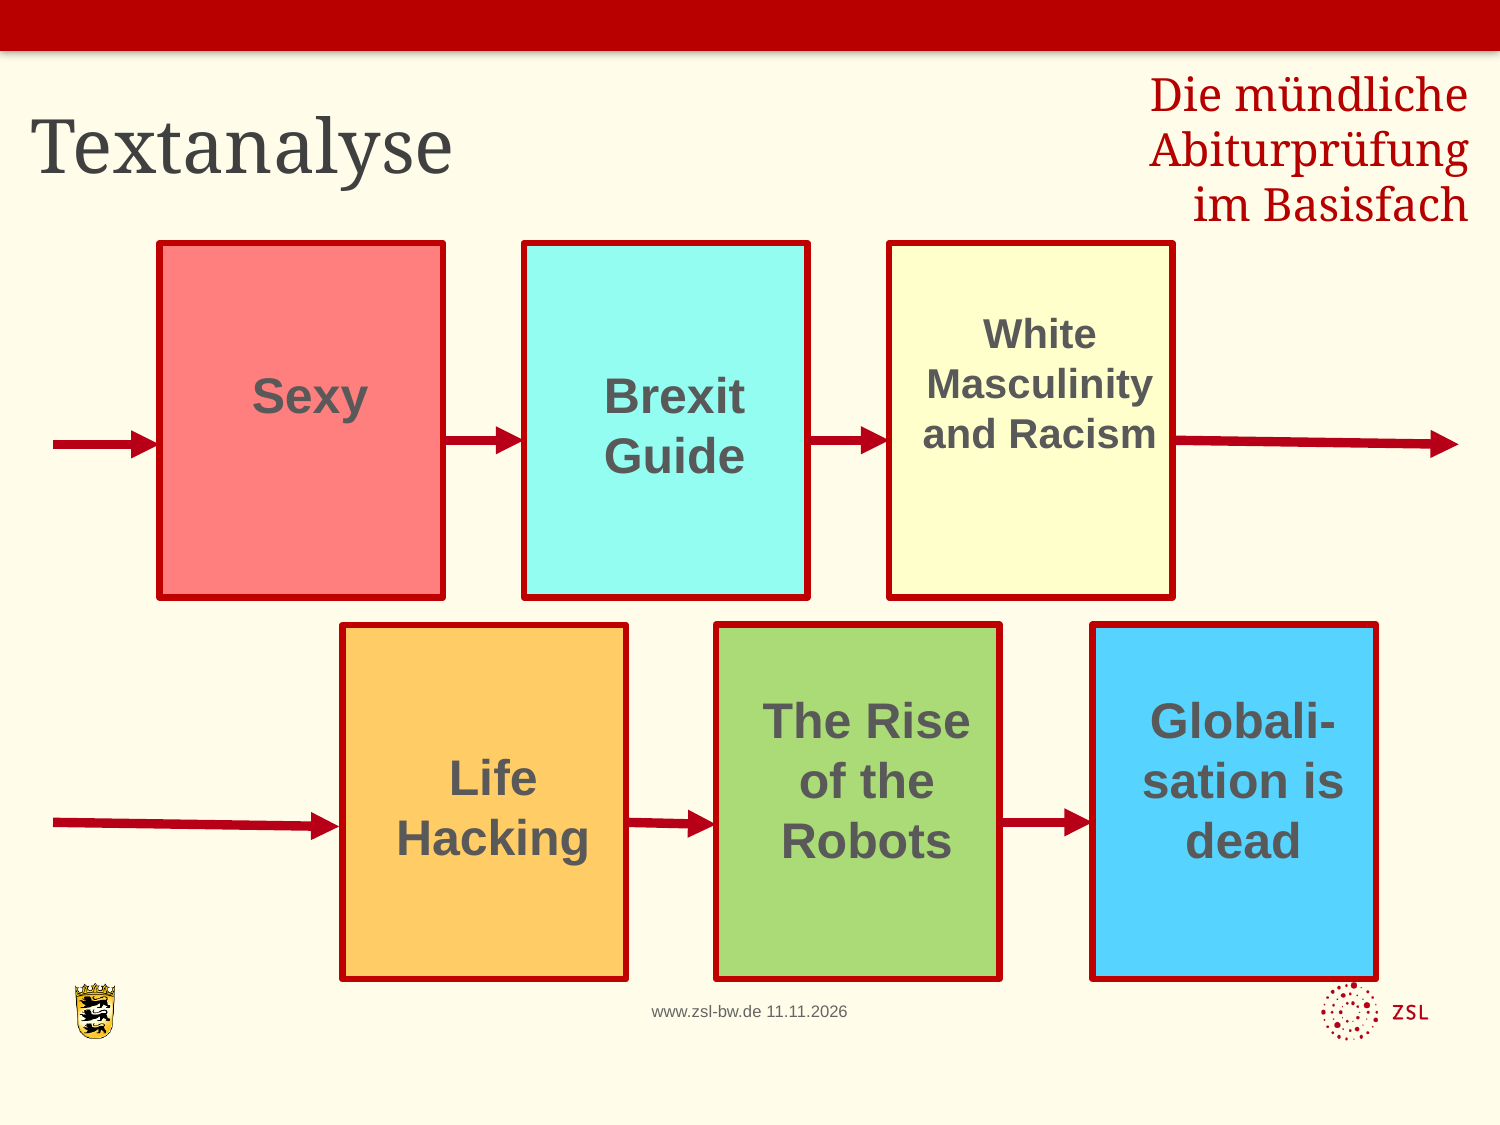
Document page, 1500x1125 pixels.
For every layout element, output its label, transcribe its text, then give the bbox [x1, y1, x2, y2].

picture [1320, 981, 1429, 1041]
text_box Die mündliche Abiturprüfung im Basisfach [1079, 58, 1484, 238]
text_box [52, 822, 340, 827]
text_box Life Hacking [342, 624, 626, 980]
text_box Sexy [159, 243, 443, 598]
title Textanalyse [15, 60, 1058, 236]
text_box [1172, 439, 1459, 445]
text_box Globali-sation is dead [1092, 624, 1377, 979]
text_box The Rise of the Robots [716, 624, 1000, 979]
text_box White Masculinity and Racism [889, 243, 1173, 598]
text_box Brexit Guide [523, 243, 808, 598]
picture [73, 981, 117, 1041]
